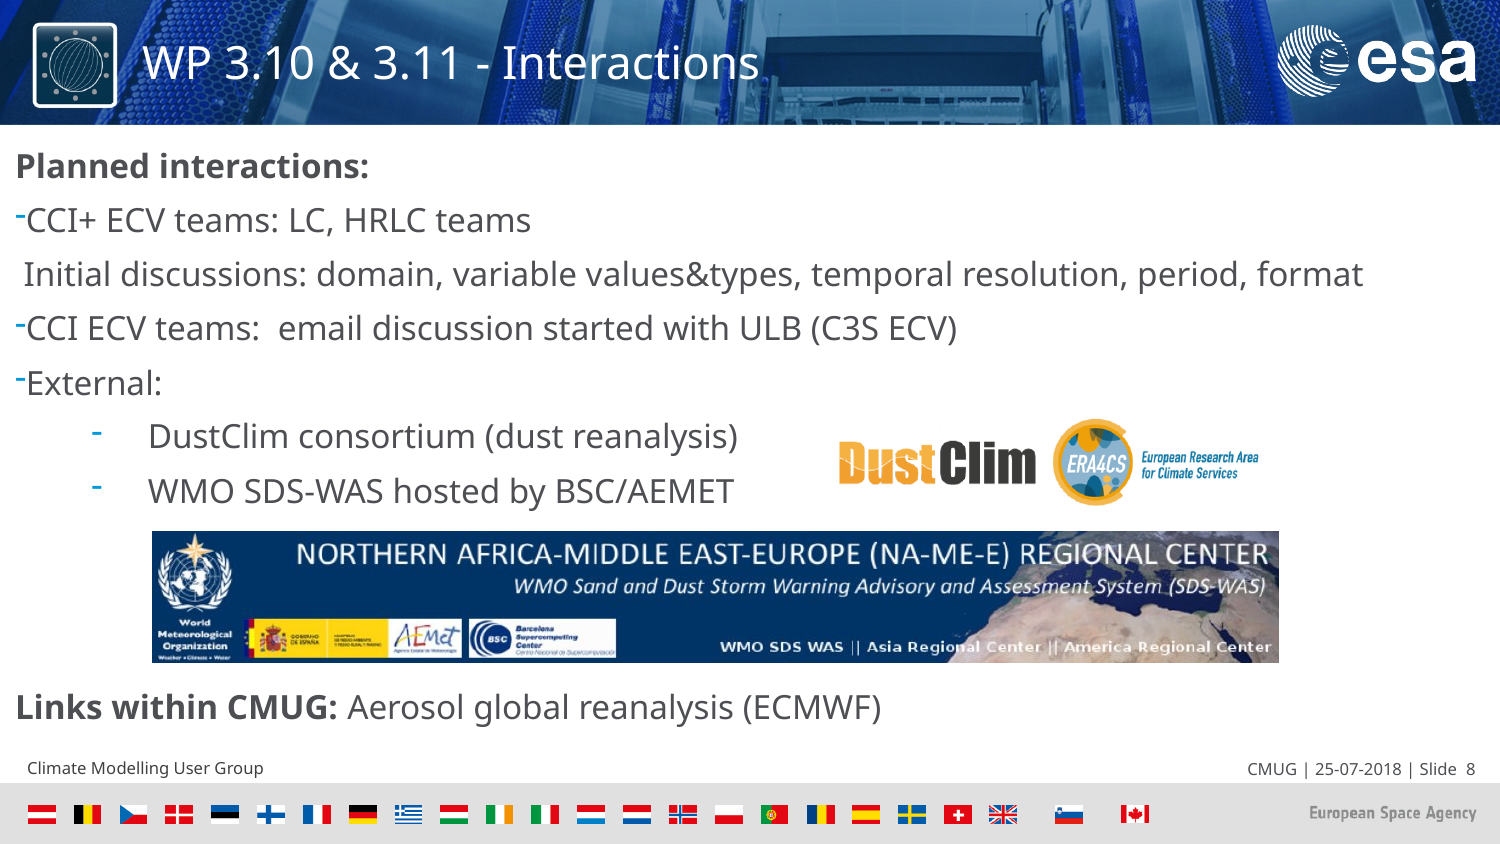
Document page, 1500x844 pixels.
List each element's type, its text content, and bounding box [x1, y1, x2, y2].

title WP 3.10 & 3.11 - Interactions [127, 26, 1269, 97]
picture [0, 0, 1500, 127]
list Planned interactions: CCI+ ECV teams: LC, HRLC teams Initial discussions: domain, variable values&types, temporal resolution, period, format CCI ECV teams: email discussion started with ULB (C3S ECV) External: DustClim consortium (dust reanalysis) WMO SDS-WAS hosted by BSC/AEMET Links within CMUG: Aerosol global reanalysis (ECMWF) [0, 129, 1500, 758]
picture [152, 531, 1279, 663]
picture [0, 783, 1500, 844]
picture [818, 398, 1269, 523]
